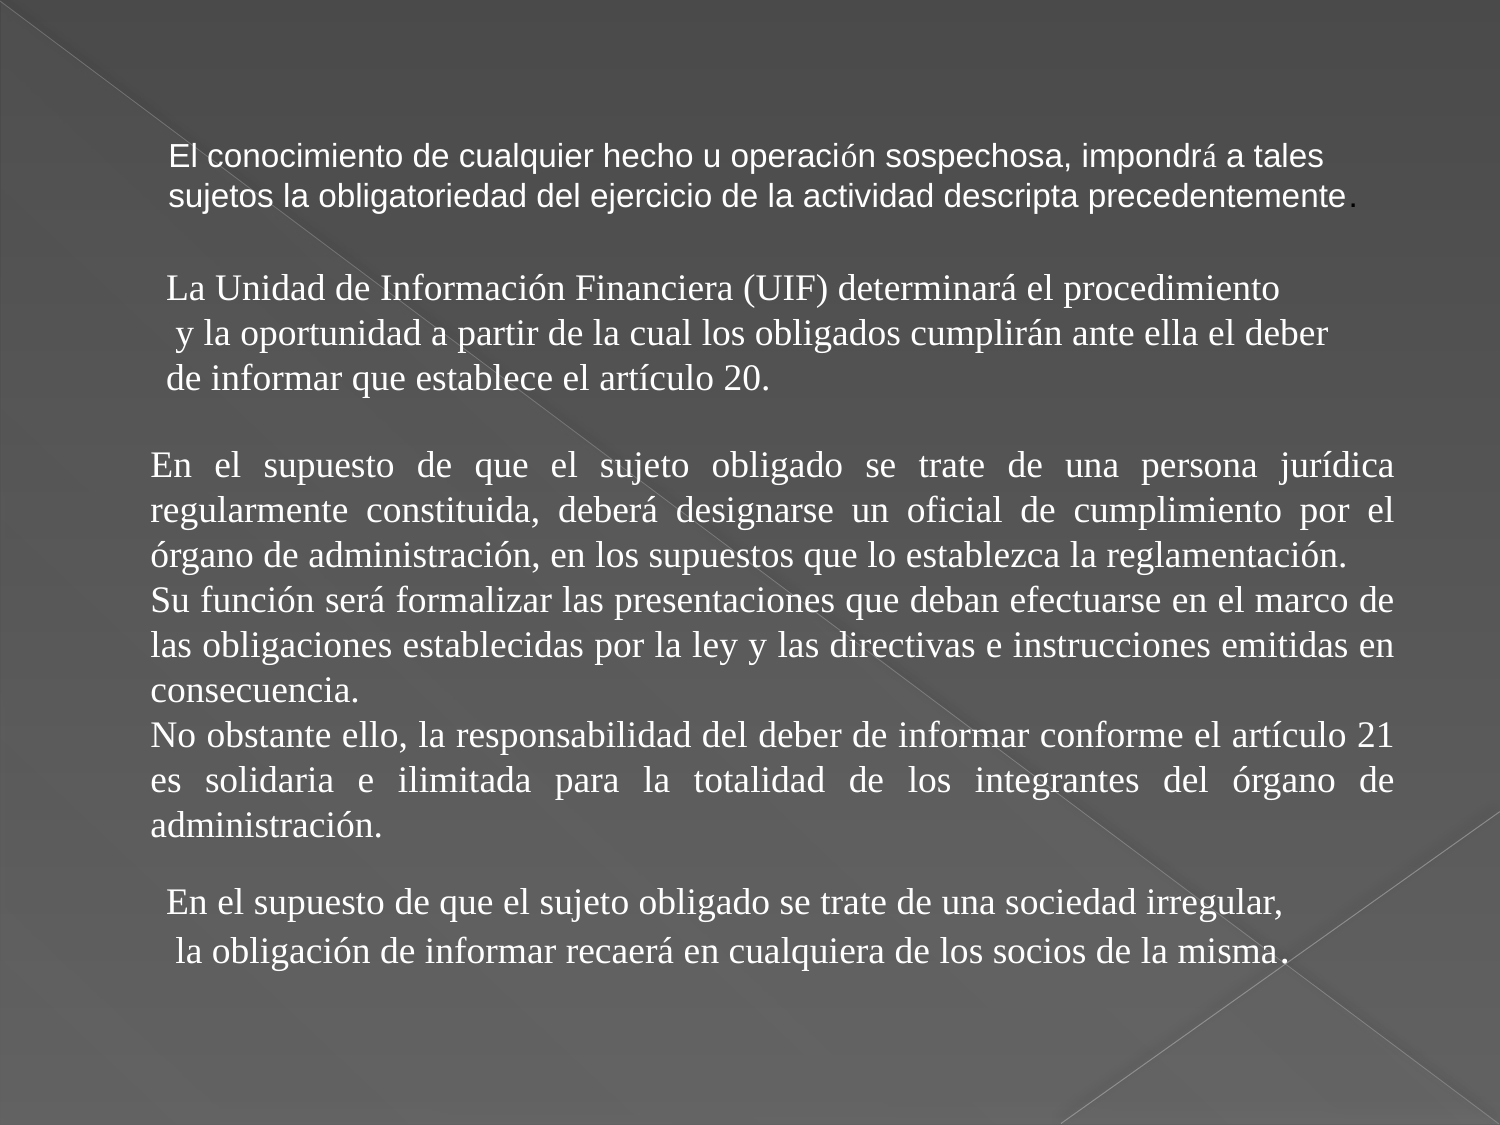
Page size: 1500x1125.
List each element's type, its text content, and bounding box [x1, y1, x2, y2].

text_box En el supuesto de que el sujeto obligado se trate de una persona jurídica regularmente constituida, deberá designarse un oficial de cumplimiento por el órgano de administración, en los supuestos que lo establezca la reglamentación. Su función será formalizar las presentaciones que deban efectuarse en el marco de las obligaciones establecidas por la ley y las directivas e instrucciones emitidas en consecuencia. No obstante ello, la responsabilidad del deber de informar conforme el artículo 21 es solidaria e ilimitada para la totalidad de los integrantes del órgano de administración. [135, 432, 1412, 1043]
text_box El conocimiento de cualquier hecho u operación sospechosa, impondrá a tales sujetos la obligatoriedad del ejercicio de la actividad descripta precedentemente. [123, 126, 1459, 312]
text_box En el supuesto de que el sujeto obligado se trate de una sociedad irregular, la obligación de informar recaerá en cualquiera de los socios de la misma. [151, 869, 1305, 980]
text_box La Unidad de Información Financiera (UIF) determinará el procedimiento y la oportunidad a partir de la cual los obligados cumplirán ante ella el deber de informar que establece el artículo 20. [151, 255, 1355, 432]
